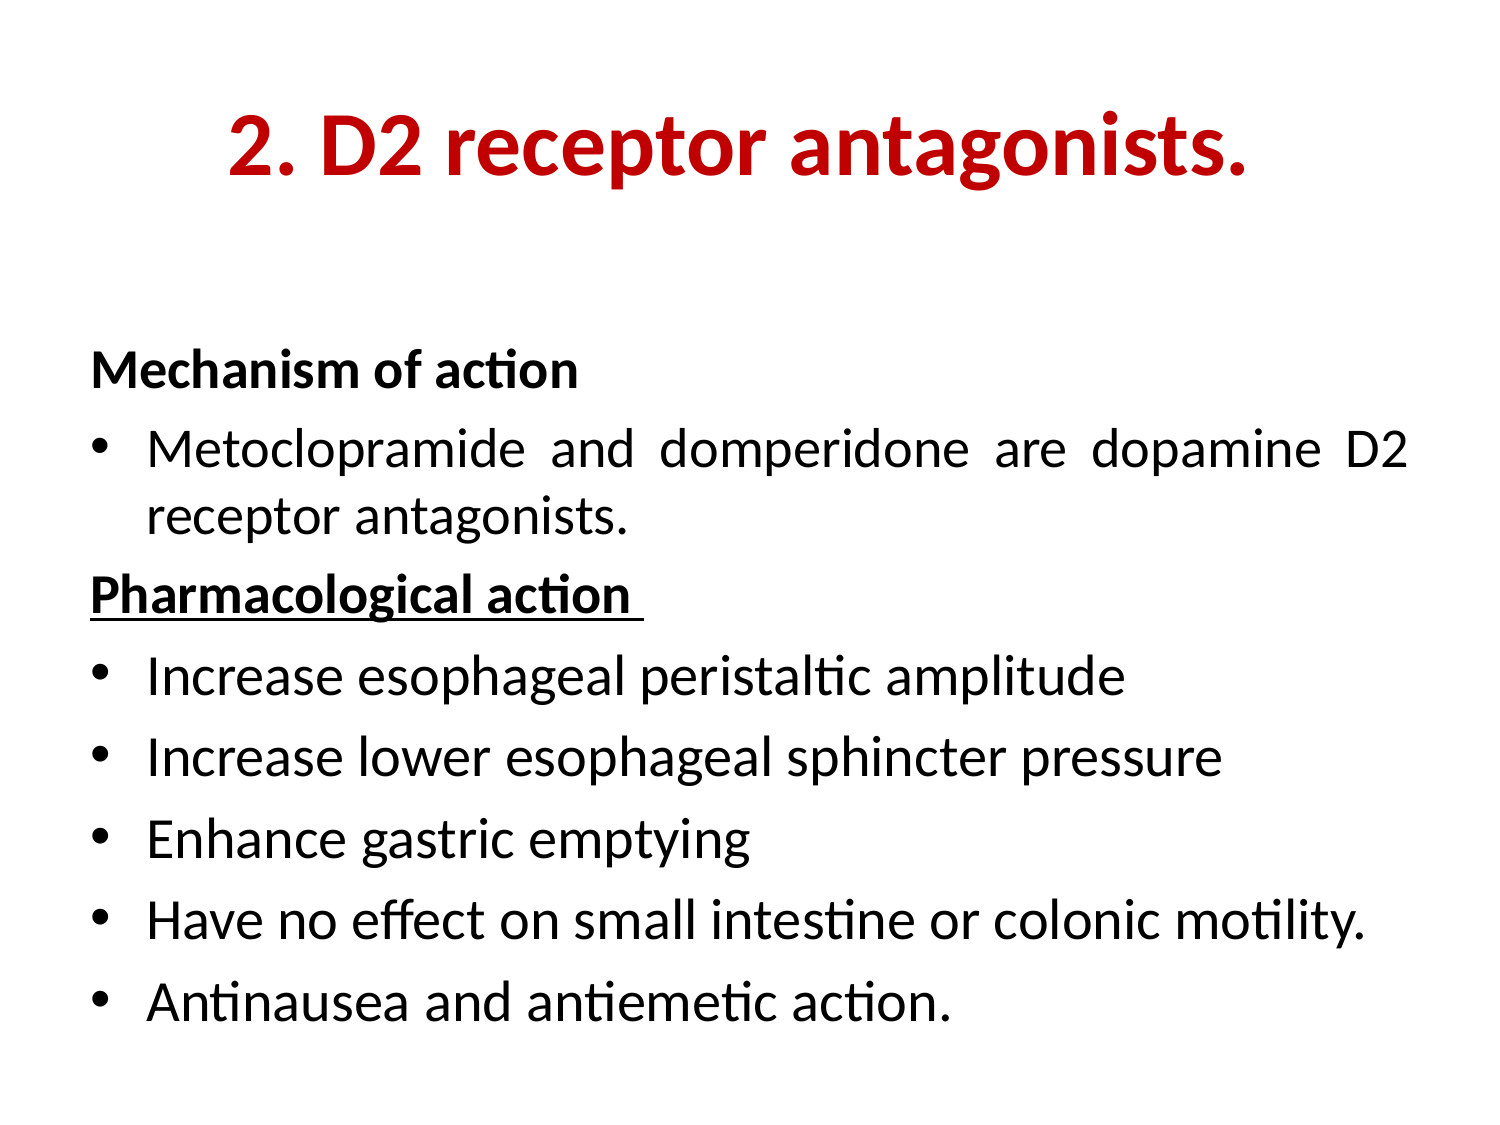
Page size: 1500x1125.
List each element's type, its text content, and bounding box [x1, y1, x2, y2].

list Mechanism of action Metoclopramide and domperidone are dopamine D2 receptor antagonists. Pharmacological action Increase esophageal peristaltic amplitude Increase lower esophageal sphincter pressure Enhance gastric emptying Have no effect on small intestine or colonic motility. Antinausea and antiemetic action. [75, 324, 1425, 1005]
title 2. D2 receptor antagonists. [75, 45, 1425, 233]
